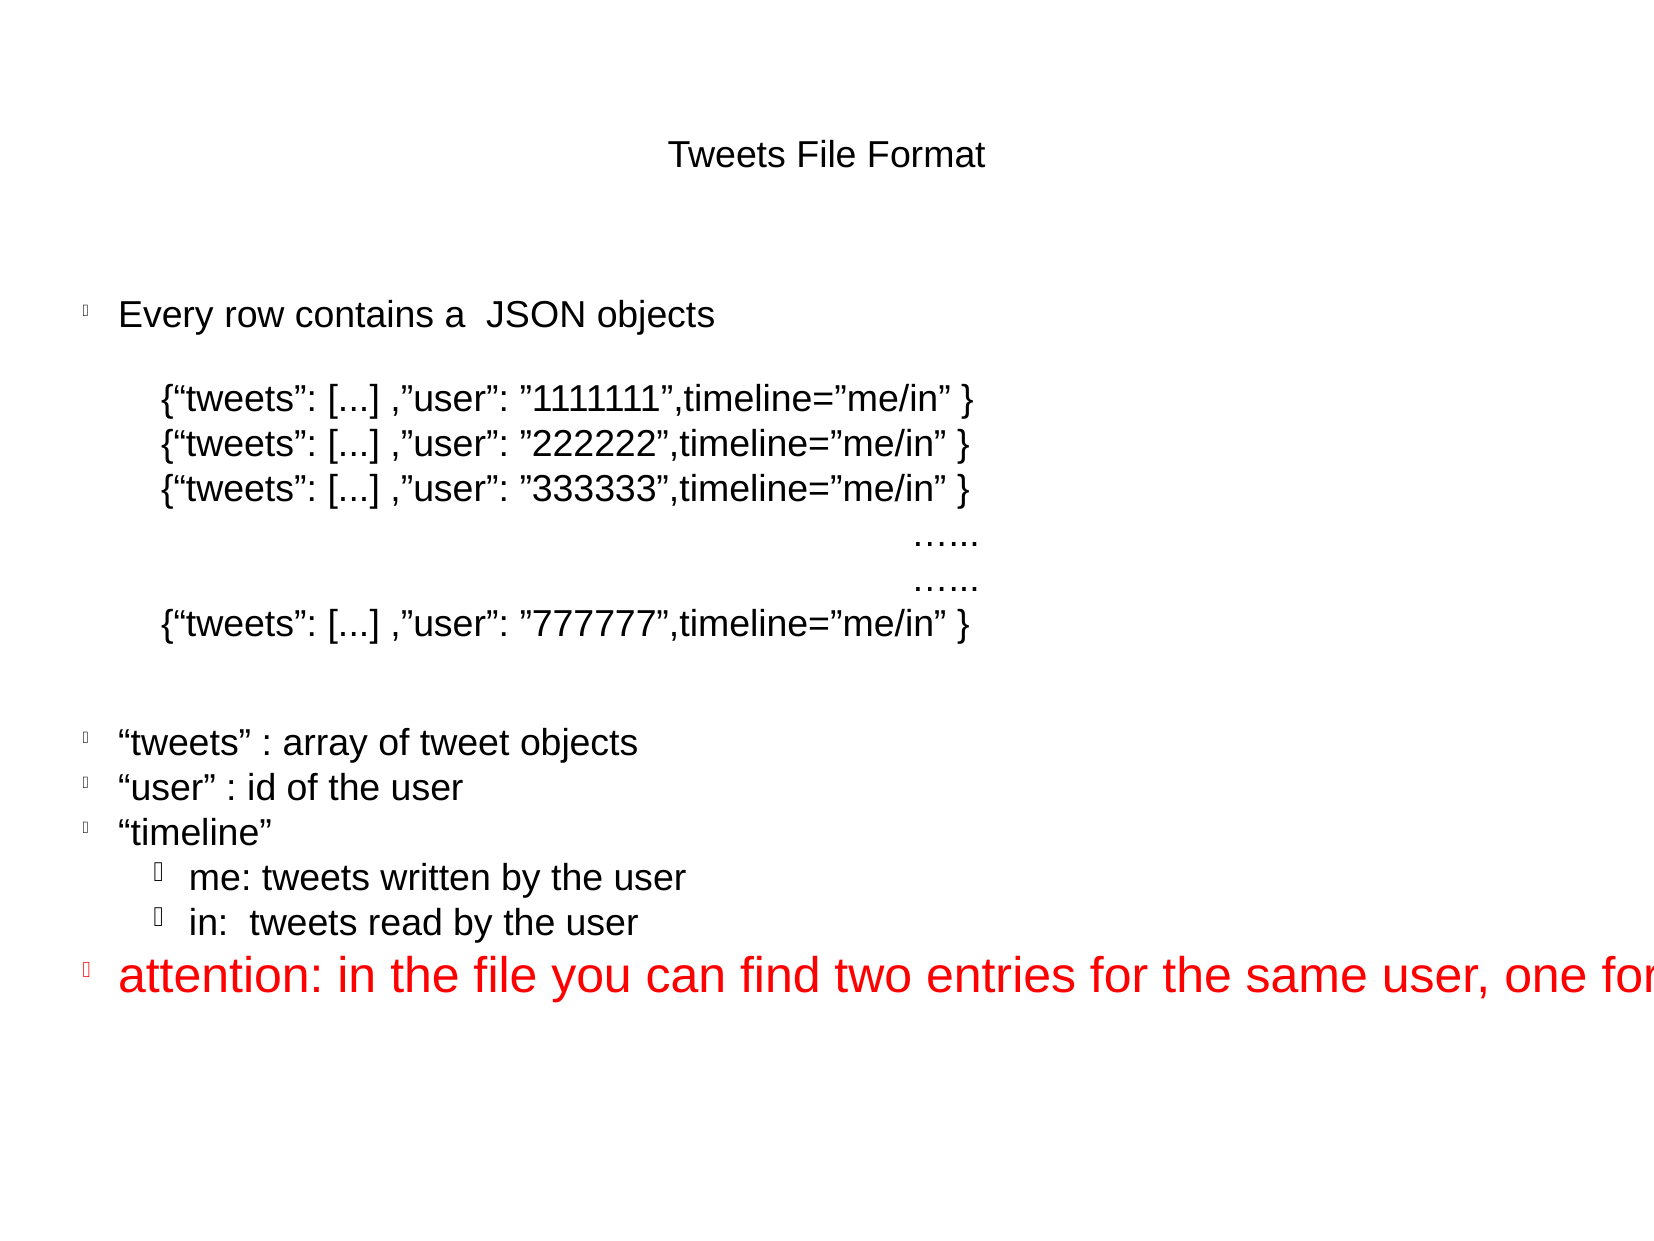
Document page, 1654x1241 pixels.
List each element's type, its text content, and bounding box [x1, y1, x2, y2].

text_box “tweets” : array of tweet objects “user” : id of the user “timeline” me: tweets written by the user in: tweets read by the user attention: in the file you can find two entries for the same user, one for timeline “me” and the other for timeline “in” (consecutively) [82, 717, 1571, 1200]
text_box Every row contains a JSON objects [82, 290, 1571, 681]
text_box Tweets File Format [82, 49, 1571, 257]
text_box {“tweets”: [...] ,”user”: ”1111111”,timeline=”me/in” } {“tweets”: [...] ,”user”: ”222222”,timeline=”me/in” } {“tweets”: [...] ,”user”: ”333333”,timeline=”me/in” } …... …... {“tweets”: [...] ,”user”: ”777777”,timeline=”me/in” } [146, 366, 1654, 676]
